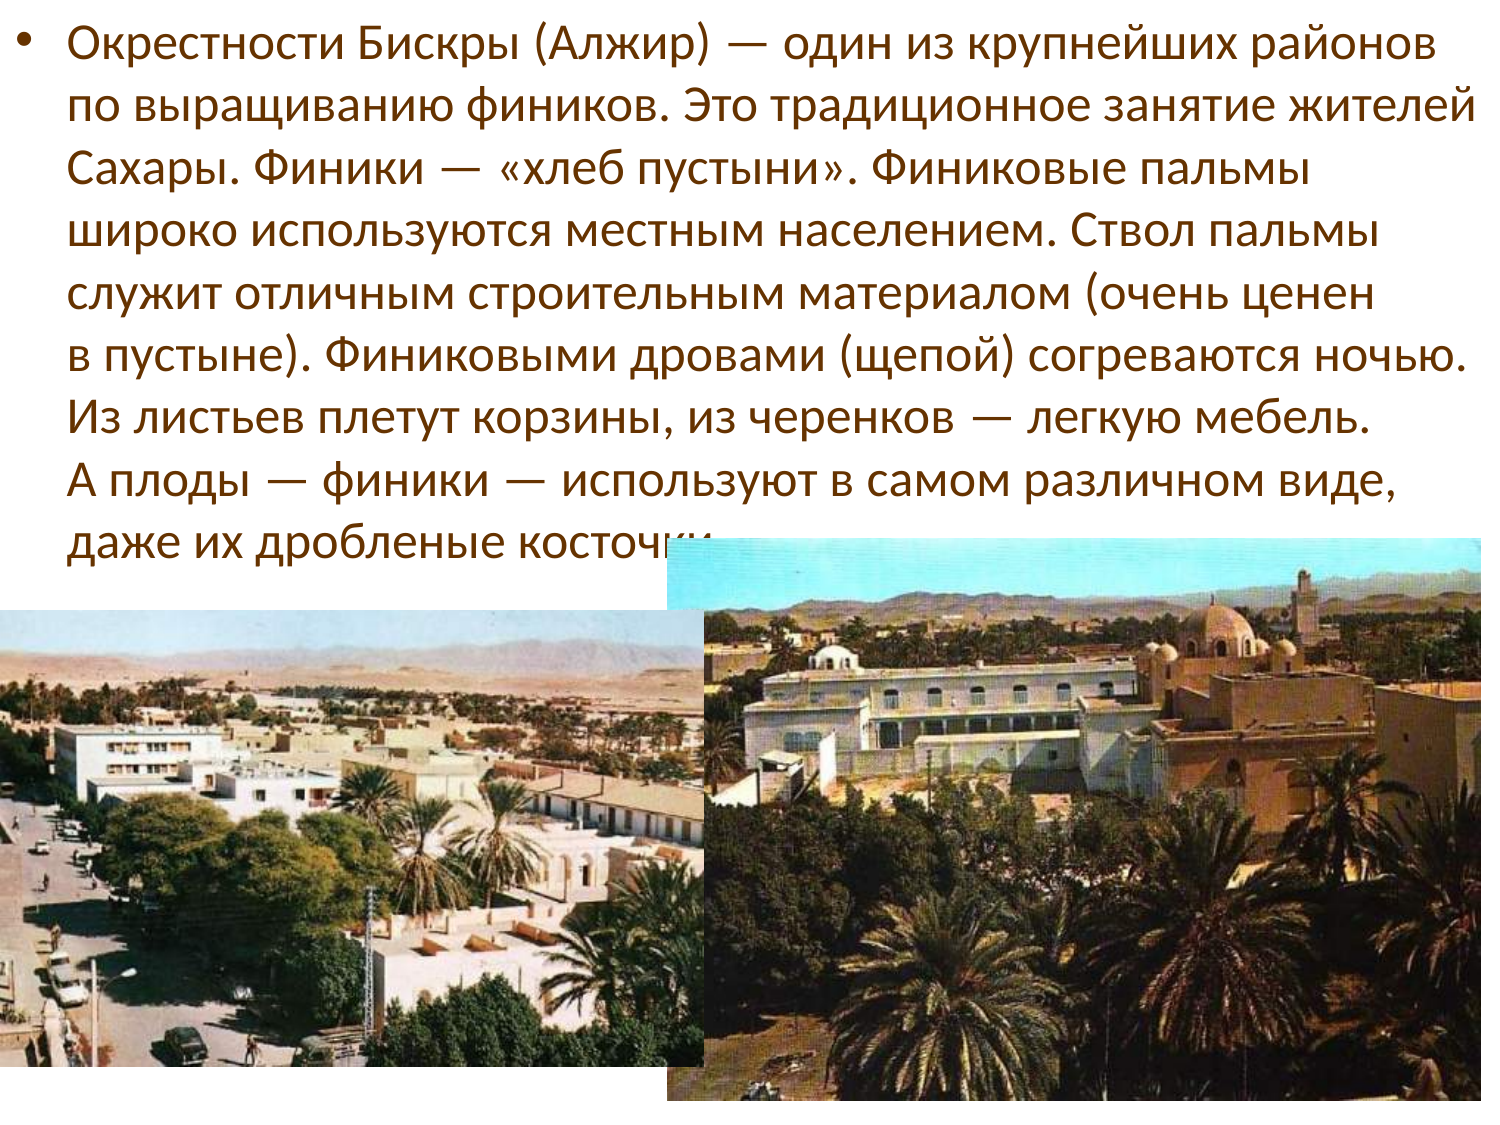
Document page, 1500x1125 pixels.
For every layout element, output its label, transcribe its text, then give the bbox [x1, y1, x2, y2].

picture [0, 538, 1481, 1102]
list Окрестности Бискры (Алжир) — один из крупнейших районов по выращиванию фиников. Это традиционное занятие жителей Сахары. Финики — «хлеб пустыни». Финиковые пальмы широко используются местным населением. Ствол пальмы служит отличным строительным материалом (очень ценен в пустыне). Финиковыми дровами (щепой) согреваются ночью. Из листьев плетут корзины, из черенков — легкую мебель. А плоды — финики — используют в самом различном виде, даже их дробленые косточки. [0, 0, 1500, 586]
